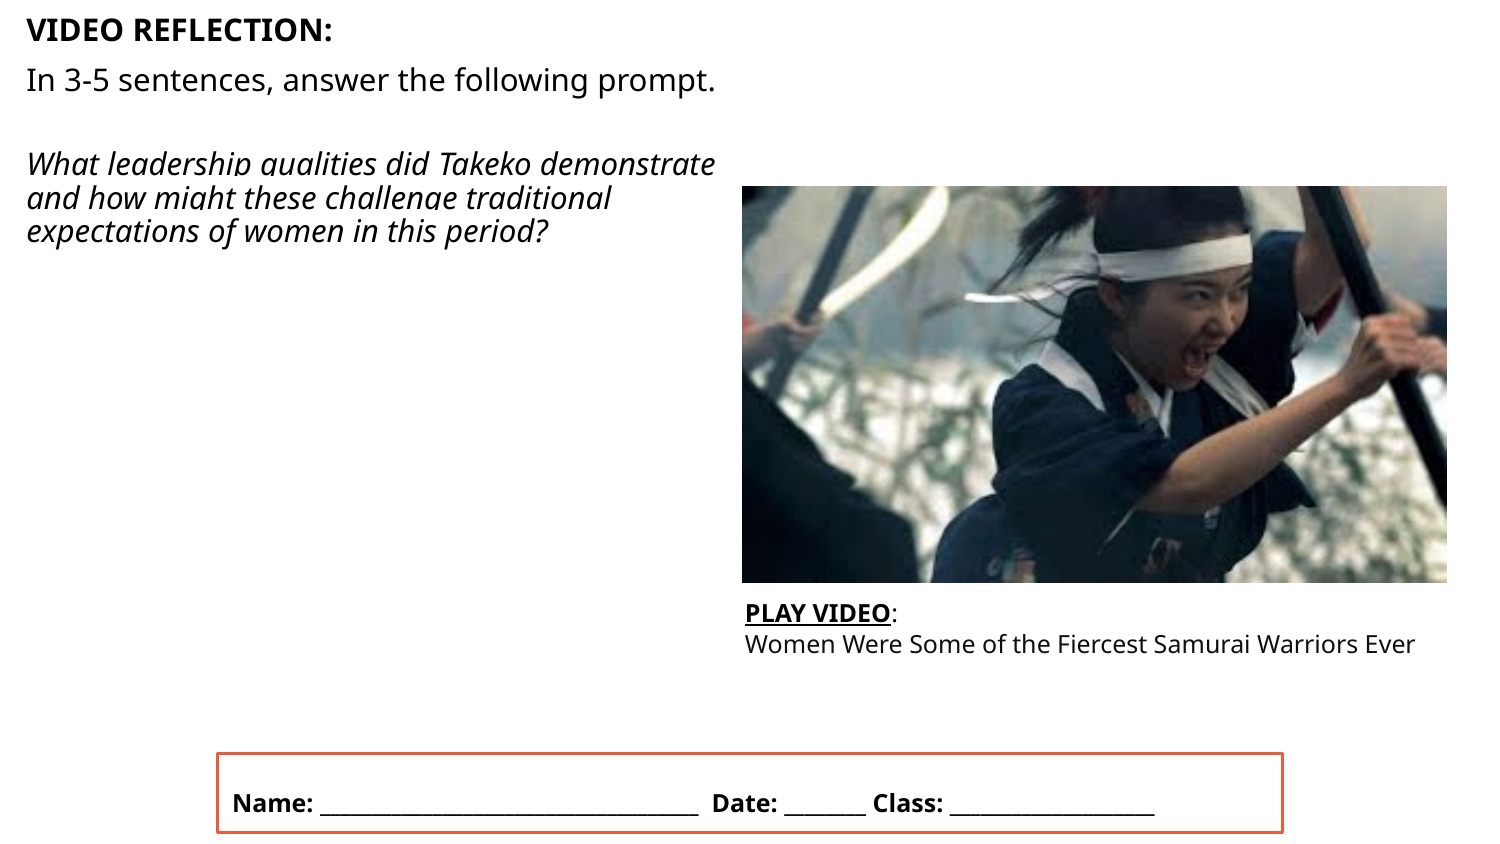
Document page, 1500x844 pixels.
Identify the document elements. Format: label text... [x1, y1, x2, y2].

text_box VIDEO REFLECTION: In 3-5 sentences, answer the following prompt. What leadership qualities did Takeko demonstrate and how might these challenge traditional expectations of women in this period? [15, 8, 750, 572]
text_box PLAY VIDEO: Women Were Some of the Fiercest Samurai Warriors Ever [730, 582, 1465, 674]
text_box Name: _____________________________________ Date: ________ Class: ____________________ [217, 753, 1283, 833]
picture [741, 186, 1447, 584]
